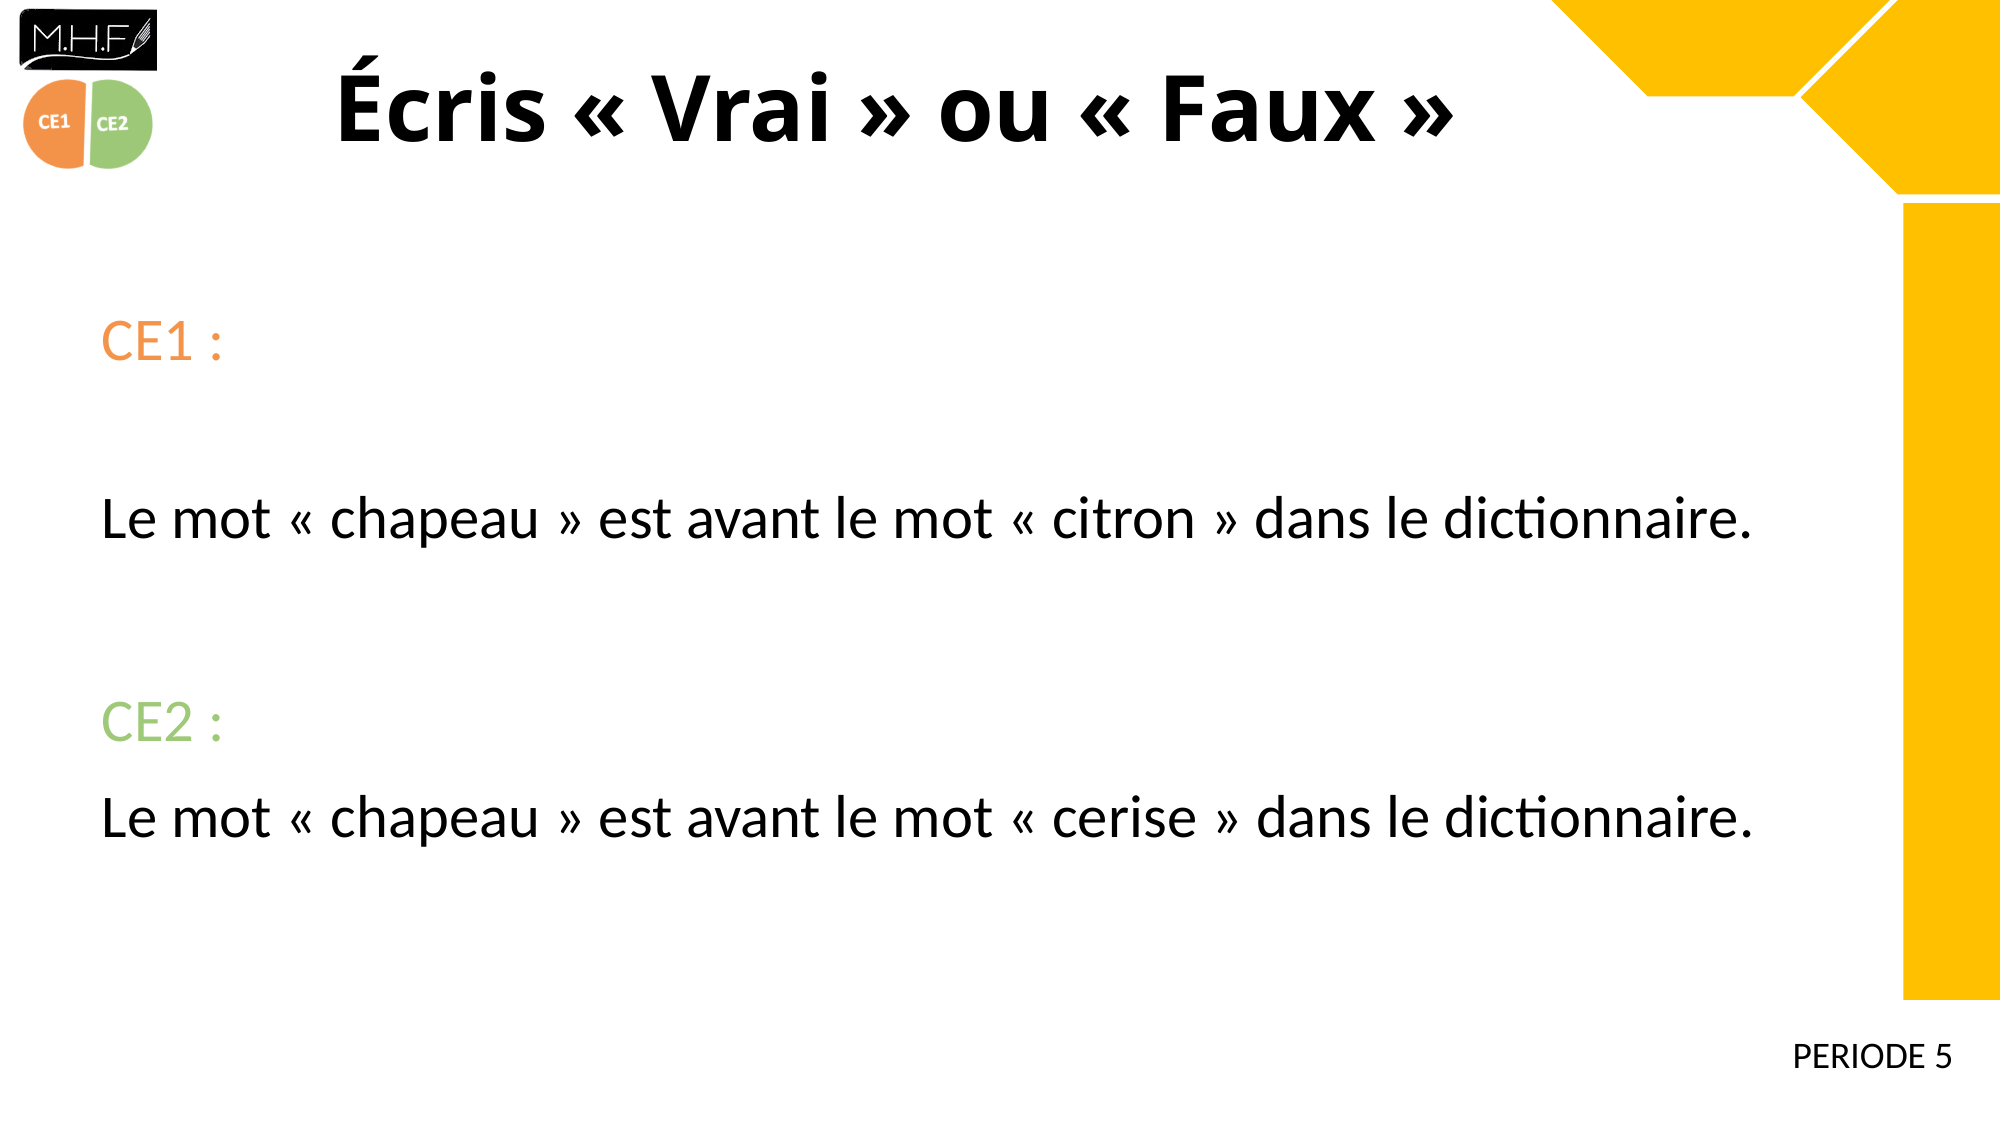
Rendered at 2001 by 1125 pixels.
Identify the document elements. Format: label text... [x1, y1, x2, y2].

text_box PERIODE 5 [1364, 1023, 1969, 1125]
text_box [1549, 0, 1892, 98]
text_box [1031, 299, 1853, 1014]
picture [1, 7, 177, 207]
text_box [1902, 202, 2000, 1001]
text_box [1799, 0, 2000, 196]
title Écris « Vrai » ou « Faux » [318, 3, 1865, 221]
list CE1 : Le mot « chapeau » est avant le mot « citron » dans le dictionnaire. CE2 : Le mot « chapeau » est avant le mot « cerise » dans le dictionnaire. [86, 300, 1784, 1015]
